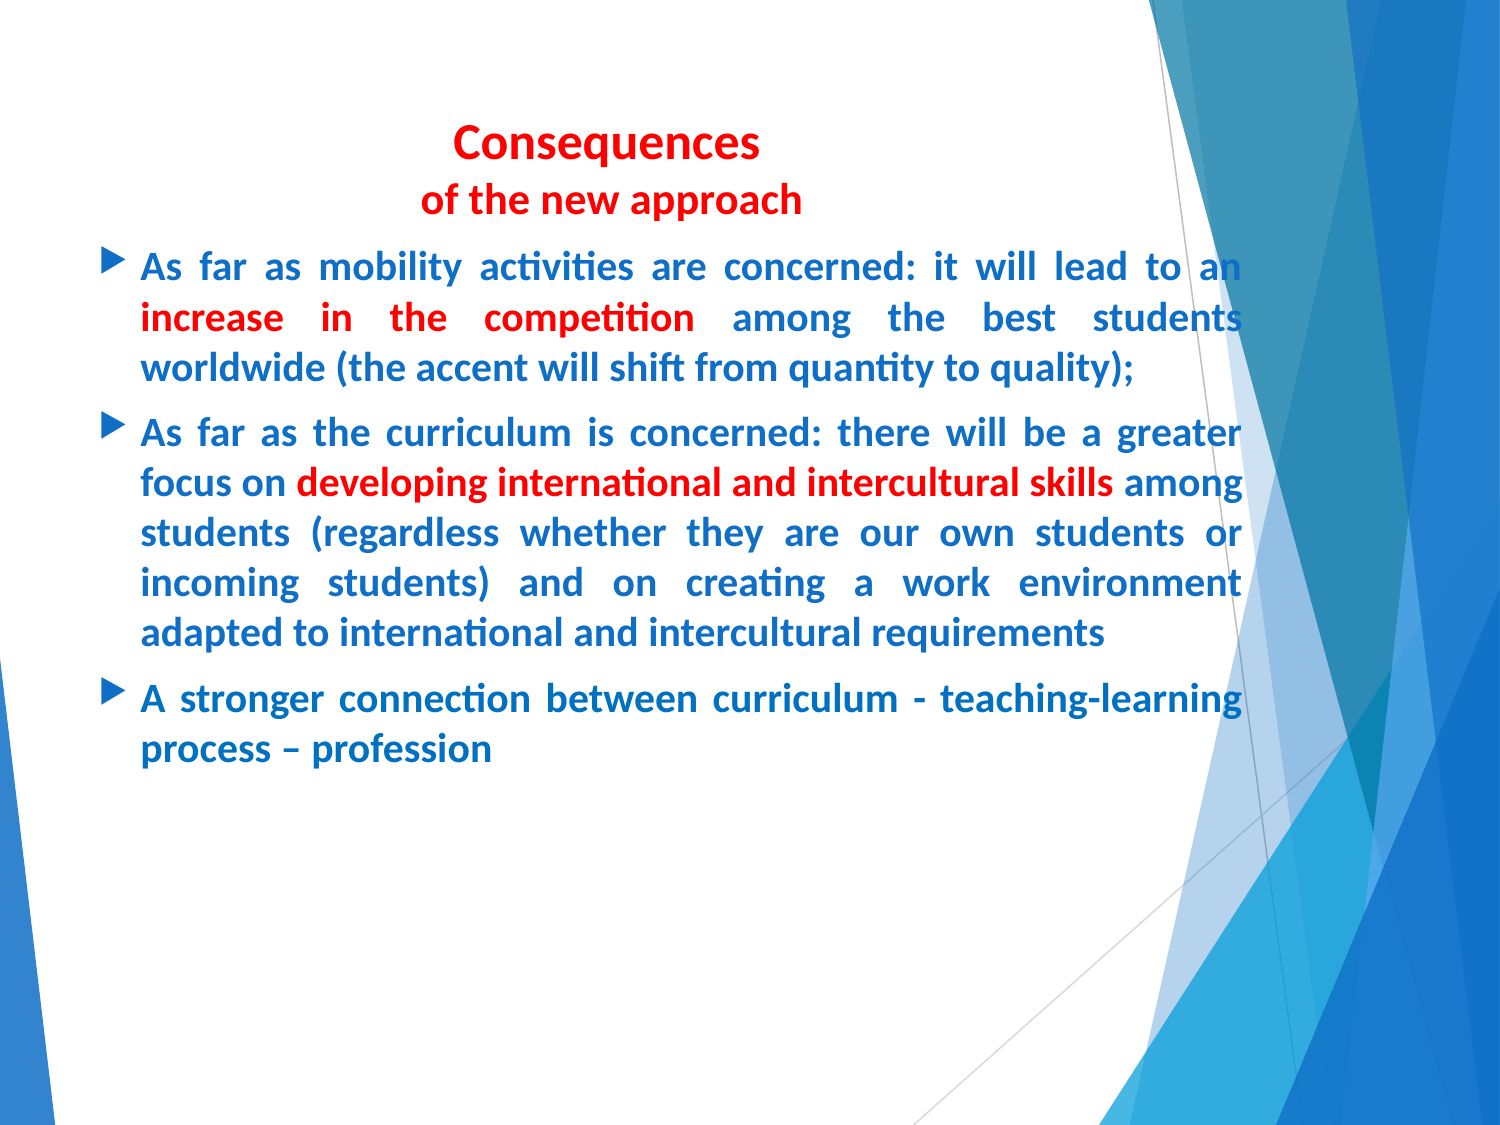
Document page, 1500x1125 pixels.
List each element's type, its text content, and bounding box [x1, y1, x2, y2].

list As far as mobility activities are concerned: it will lead to an increase in the competition among the best students worldwide (the accent will shift from quantity to quality); As far as the curriculum is concerned: there will be a greater focus on developing international and intercultural skills among students (regardless whether they are our own students or incoming students) and on creating a work environment adapted to international and intercultural requirements A stronger connection between curriculum - teaching-learning process – profession [83, 231, 1258, 991]
title Consequences of the new approach [83, 99, 1141, 231]
